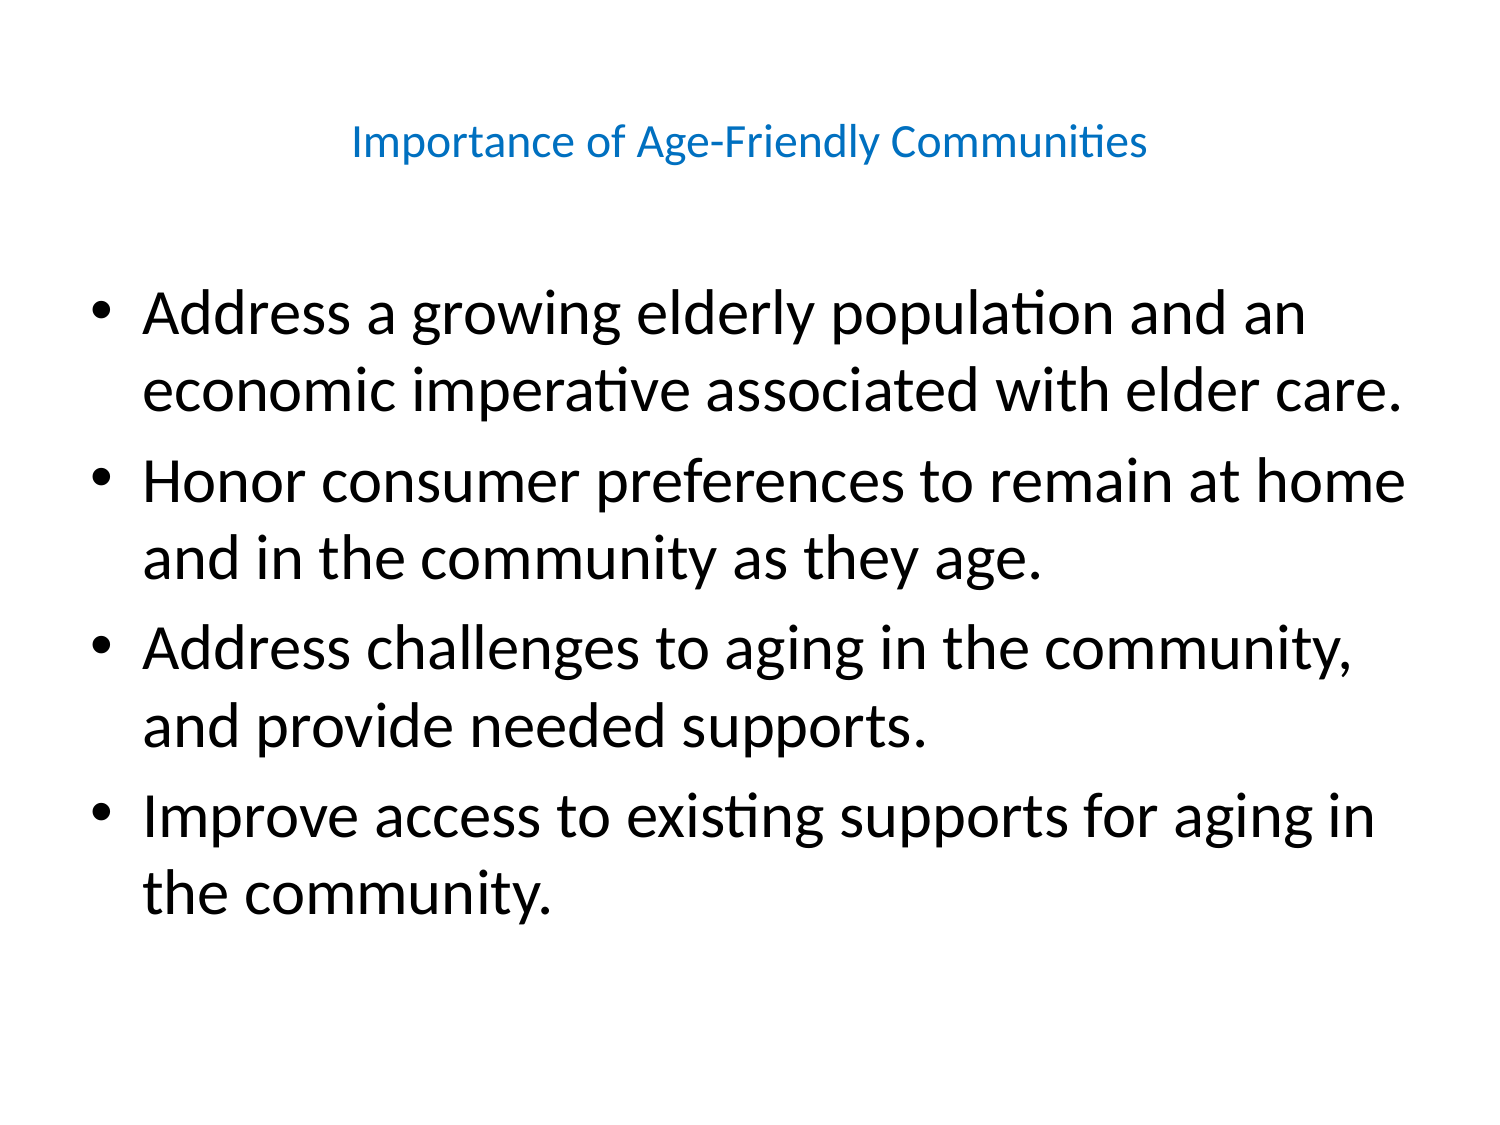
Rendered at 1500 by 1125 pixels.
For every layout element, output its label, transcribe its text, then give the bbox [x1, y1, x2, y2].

title Importance of Age-Friendly Communities [75, 45, 1425, 233]
list Address a growing elderly population and an economic imperative associated with elder care. Honor consumer preferences to remain at home and in the community as they age. Address challenges to aging in the community, and provide needed supports. Improve access to existing supports for aging in the community. [75, 262, 1425, 1005]
